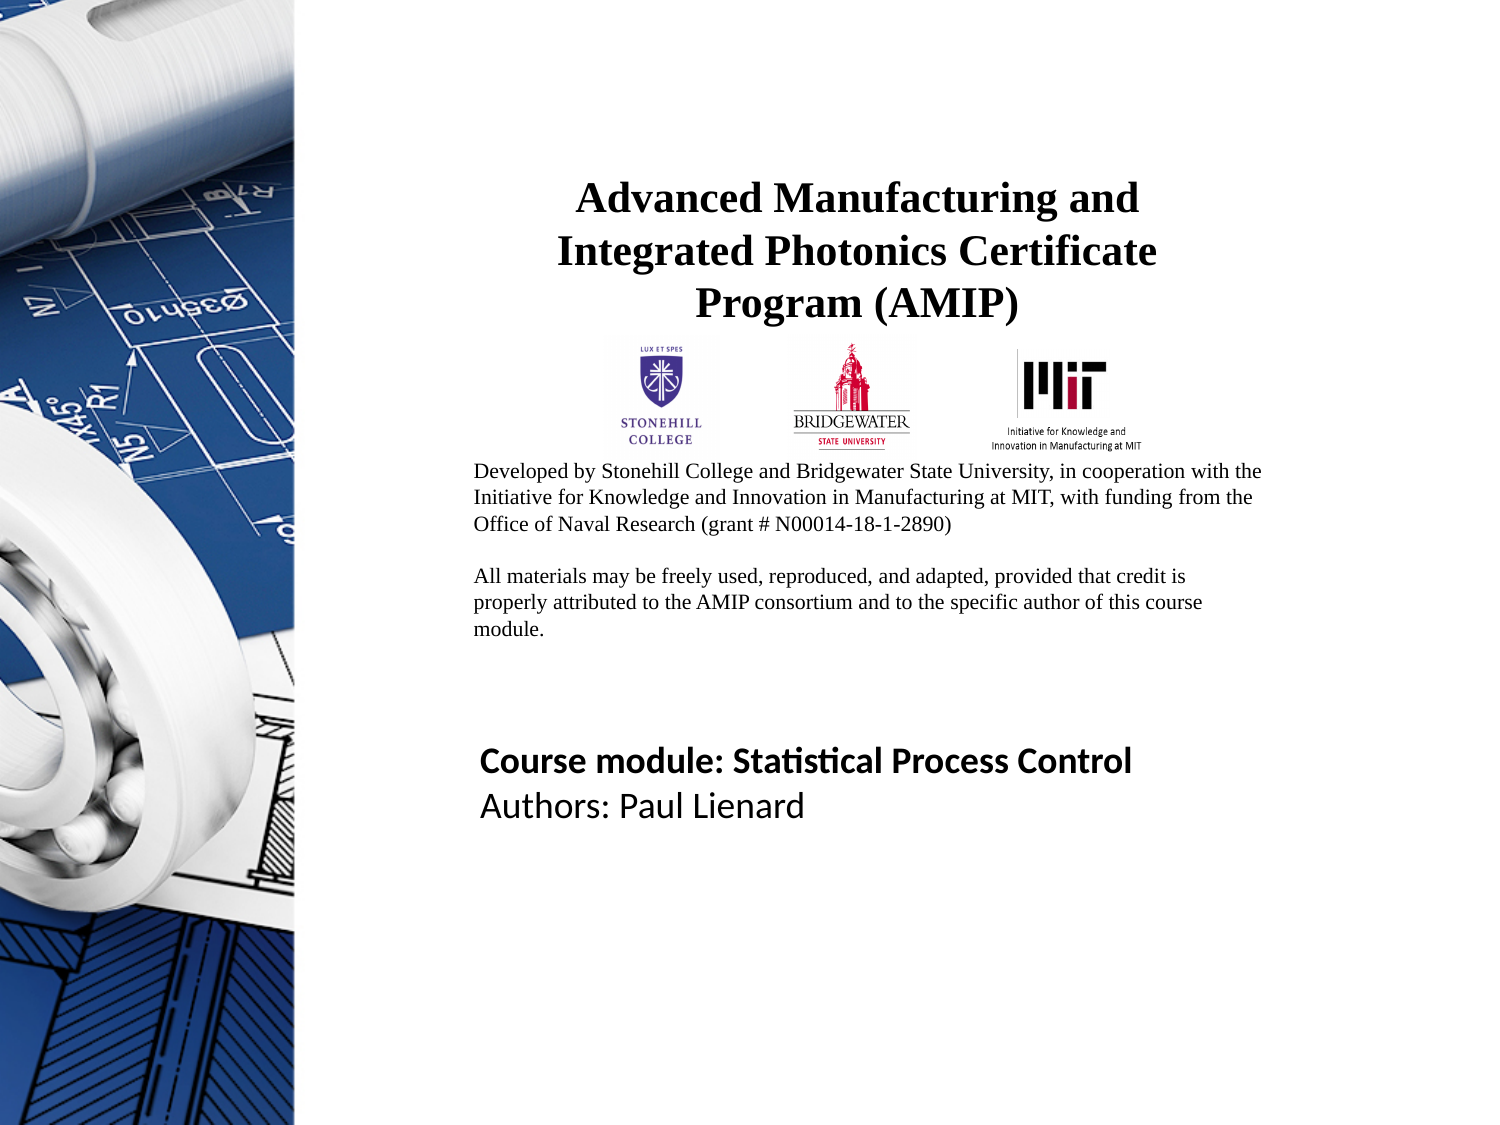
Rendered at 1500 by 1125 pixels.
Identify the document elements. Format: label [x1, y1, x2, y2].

picture [0, 0, 1500, 1125]
text_box [462, 162, 1298, 867]
